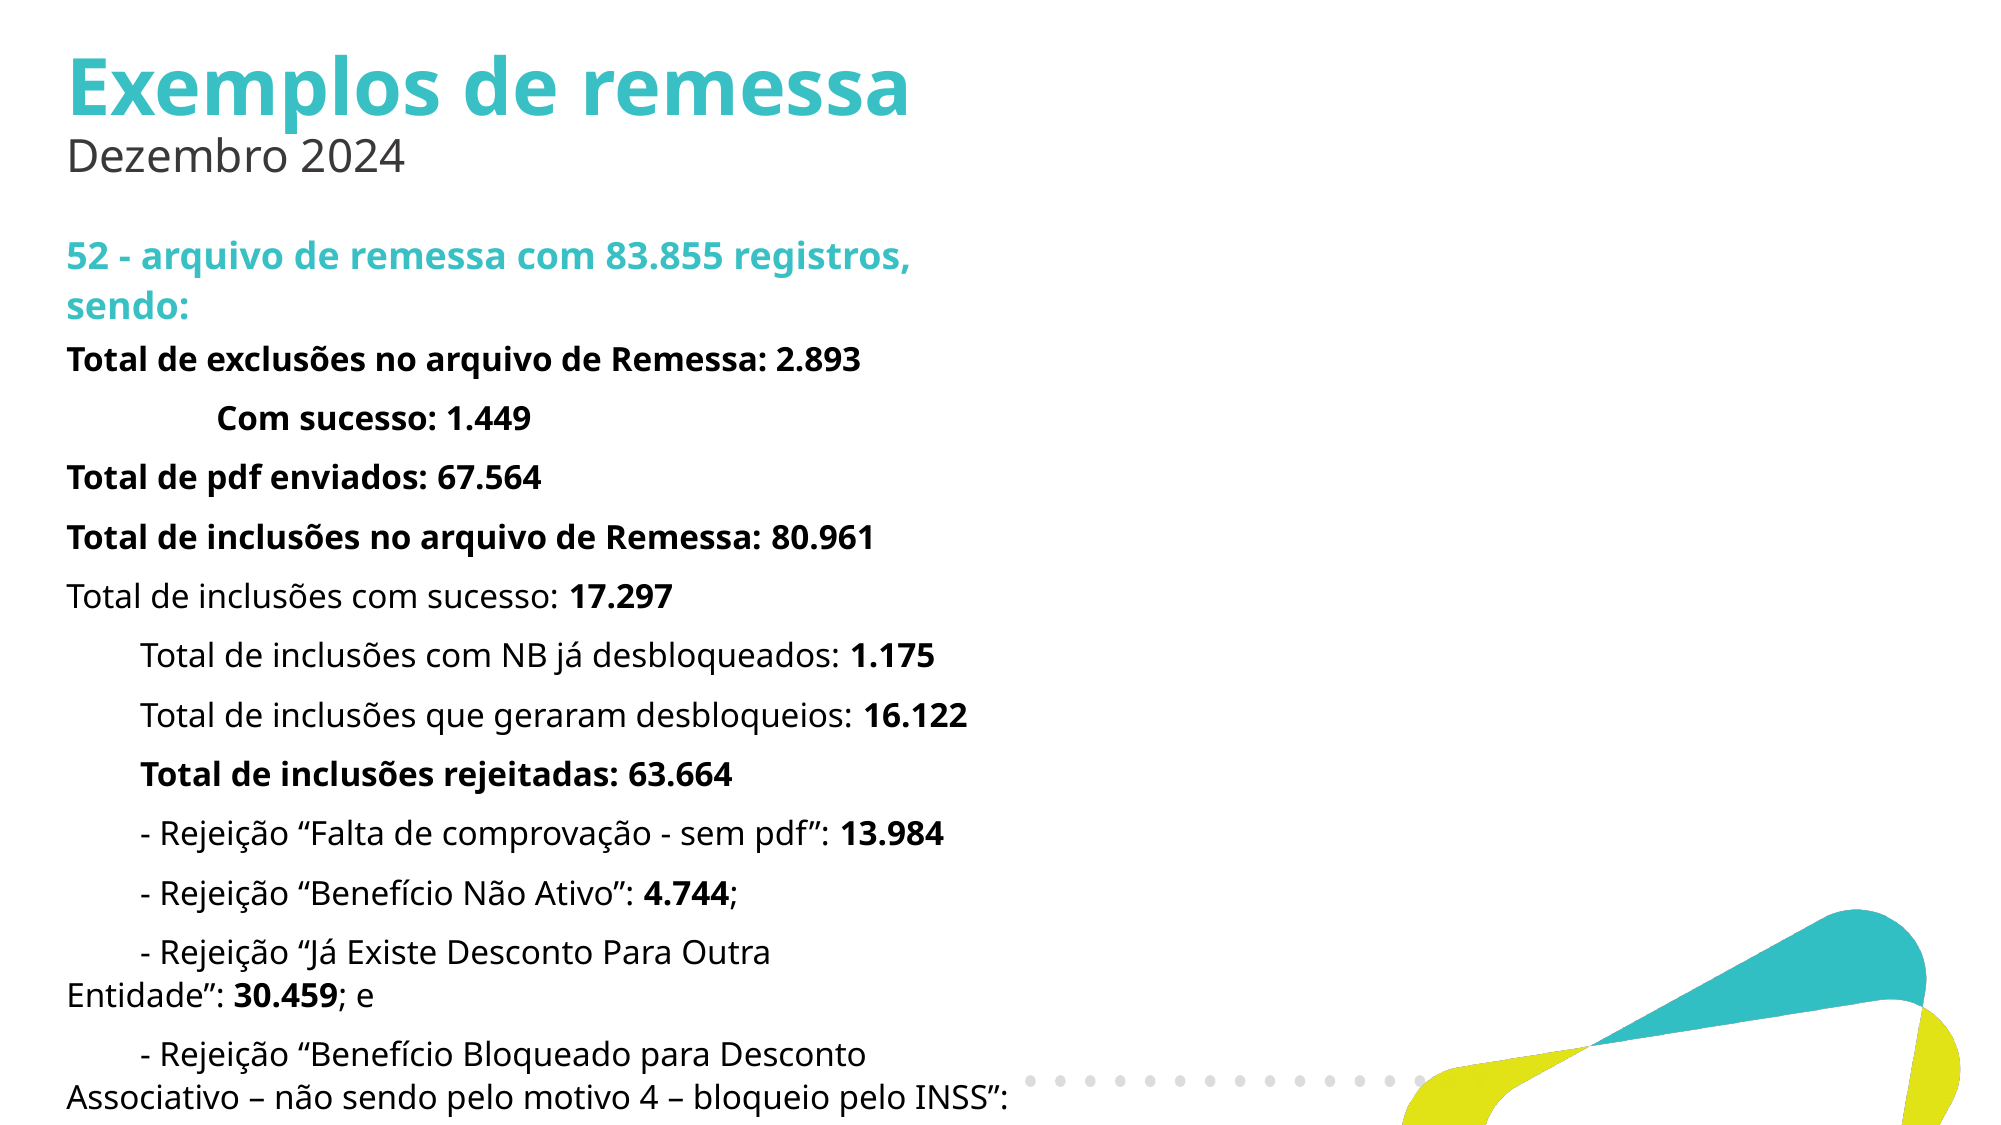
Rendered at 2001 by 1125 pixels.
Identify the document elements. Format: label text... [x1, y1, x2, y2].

text_box 52 - arquivo de remessa com 83.855 registros, sendo: Total de exclusões no arquivo de Remessa: 2.893 Com sucesso: 1.449 Total de pdf enviados: 67.564 Total de inclusões no arquivo de Remessa: 80.961 Total de inclusões com sucesso: 17.297 Total de inclusões com NB já desbloqueados: 1.175 Total de inclusões que geraram desbloqueios: 16.122 Total de inclusões rejeitadas: 63.664 - Rejeição “Falta de comprovação - sem pdf”: 13.984 - Rejeição “Benefício Não Ativo”: 4.744; - Rejeição “Já Existe Desconto Para Outra Entidade”: 30.459; e - Rejeição “Benefício Bloqueado para Desconto Associativo – não sendo pelo motivo 4 – bloqueio pelo INSS”: 13.150. [51, 220, 1051, 1125]
picture [1025, 756, 2000, 1125]
text_box Exemplos de remessa Dezembro 2024 [51, 39, 1951, 190]
